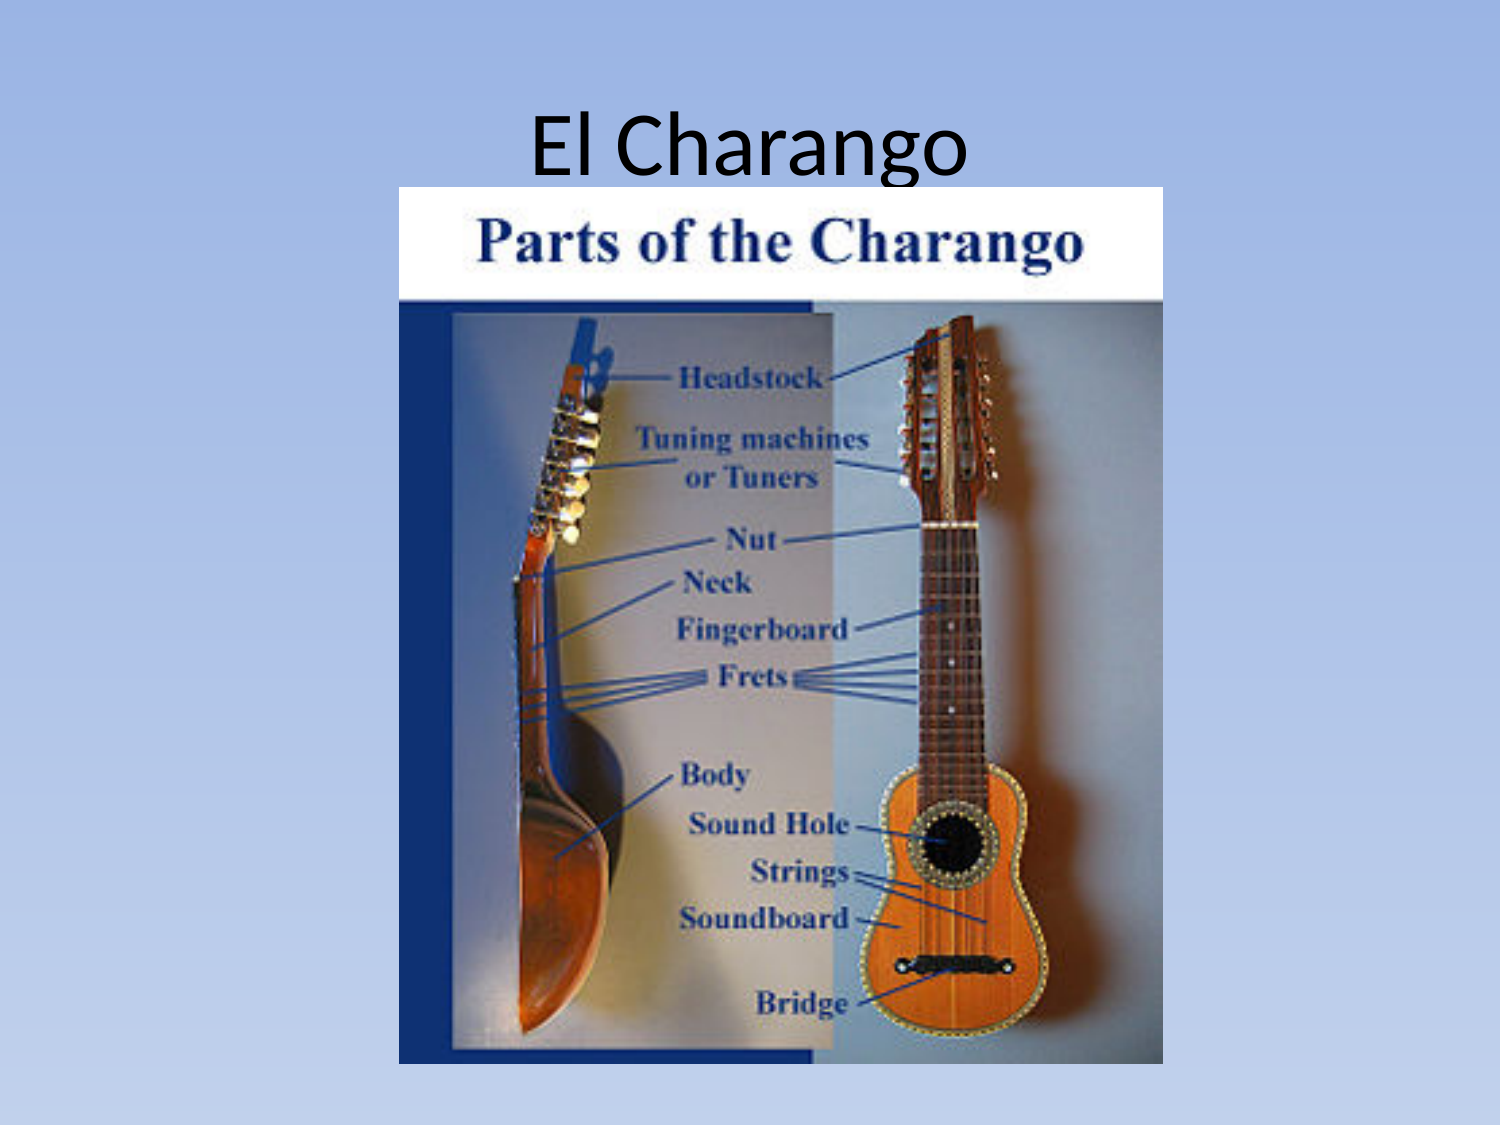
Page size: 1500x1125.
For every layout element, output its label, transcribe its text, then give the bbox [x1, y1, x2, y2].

picture [399, 187, 1163, 1064]
title El Charango [75, 45, 1425, 233]
